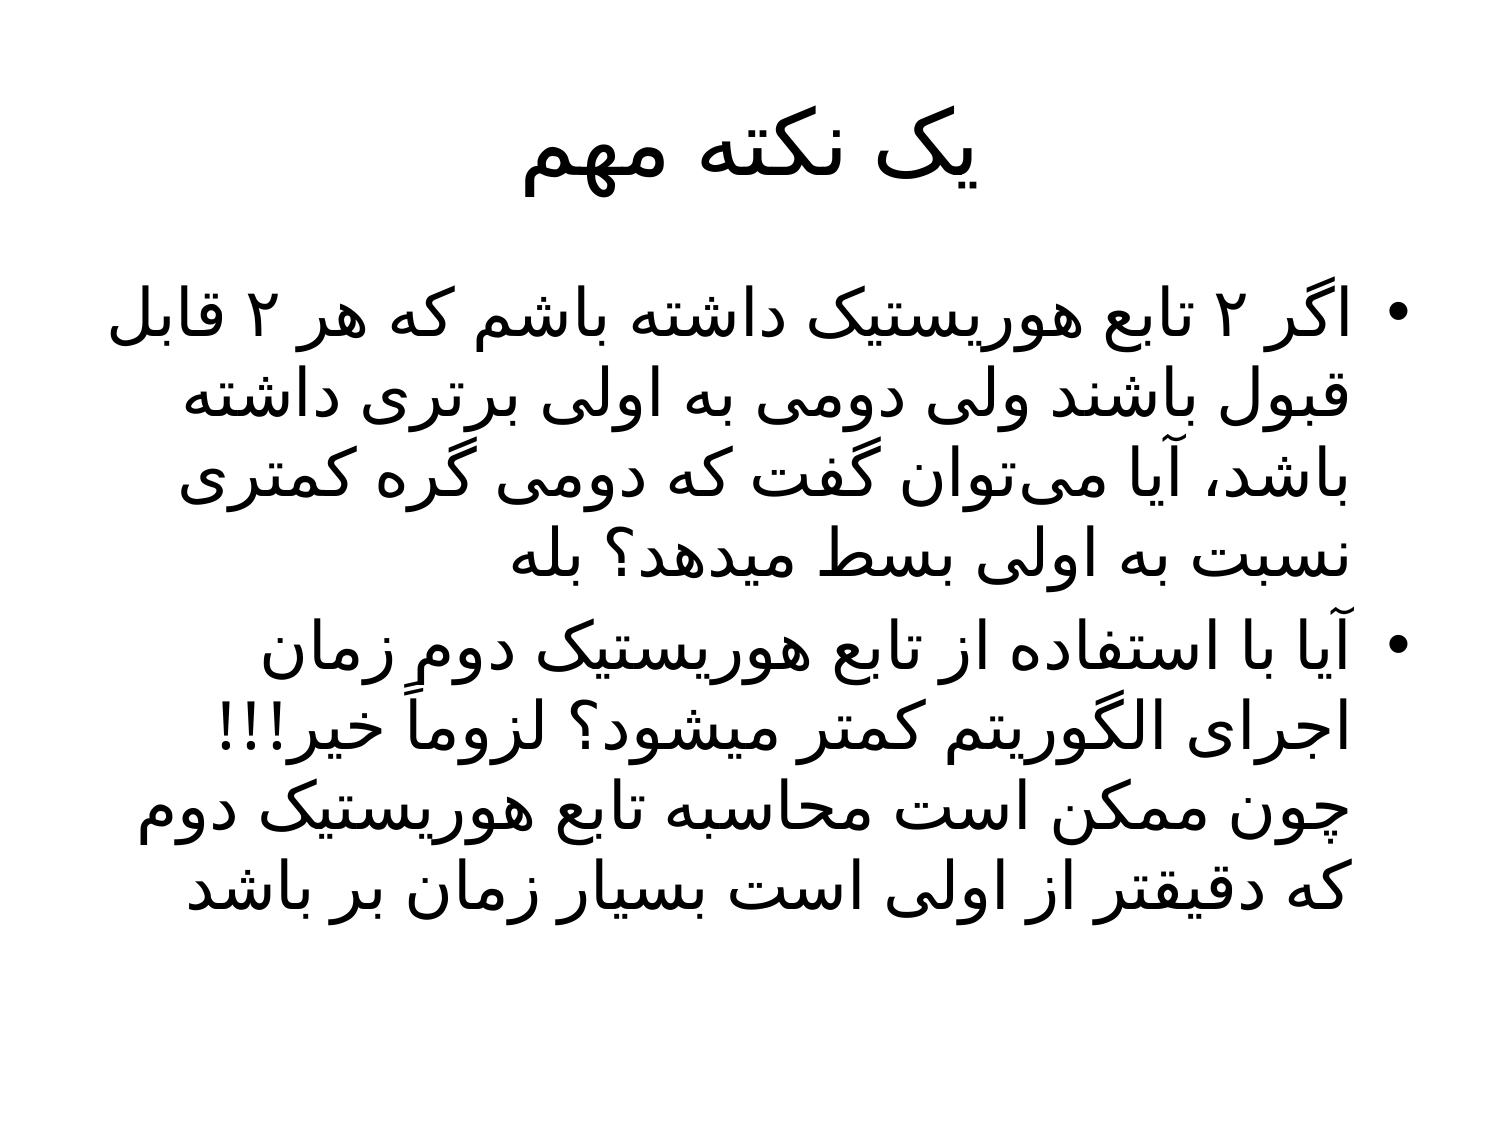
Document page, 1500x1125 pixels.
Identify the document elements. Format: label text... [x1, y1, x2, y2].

title یک نکته مهم [75, 45, 1425, 233]
list اگر ۲ تابع هوریستیک داشته باشم که هر ۲ قابل قبول باشند ولی‌ دومی‌ به اولی‌ برتری داشته باشد، آیا می‌توان گفت که دومی‌ گره کمتری نسبت به اولی‌ بسط میدهد؟ بله آیا با استفاده از تابع هوریستیک دوم زمان اجرای الگوریتم کمتر میشود؟ لزوماً خیر!!! چون ممکن است محاسبه تابع هوریستیک دوم که دقیقتر از اولی‌ است بسیار زمان بر باشد [75, 262, 1425, 1005]
